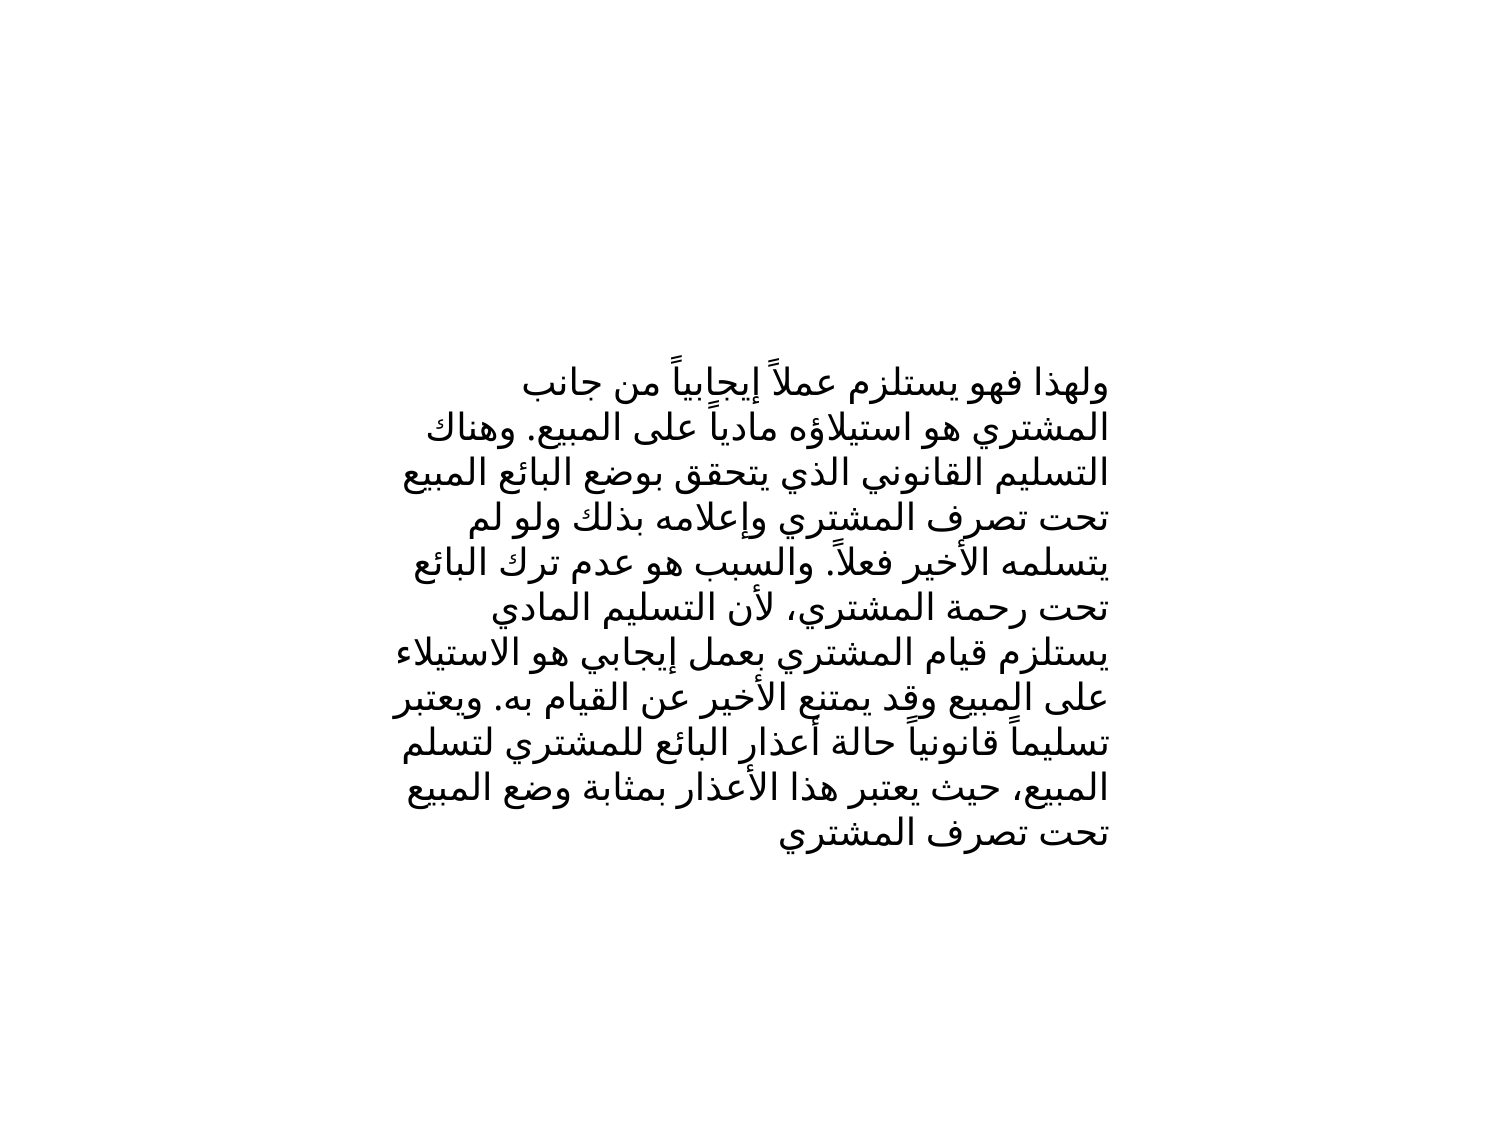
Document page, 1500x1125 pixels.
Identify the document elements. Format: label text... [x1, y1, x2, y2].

picture [293, 100, 1195, 776]
text_box ولهذا فهو يستلزم عملاً إيجابياً من جانب المشتري هو استيلاؤه مادياً على المبيع. وهناك التسليم القانوني الذي يتحقق بوضع البائع المبيع تحت تصرف المشتري وإعلامه بذلك ولو لم يتسلمه الأخير فعلاً. والسبب هو عدم ترك البائع تحت رحمة المشتري، لأن التسليم المادي يستلزم قيام المشتري بعمل إيجابي هو الاستيلاء على المبيع وقد يمتنع الأخير عن القيام به. ويعتبر تسليماً قانونياً حالة أعذار البائع للمشتري لتسلم المبيع، حيث يعتبر هذا الأعذار بمثابة وضع المبيع تحت تصرف المشتري [374, 785, 1125, 861]
